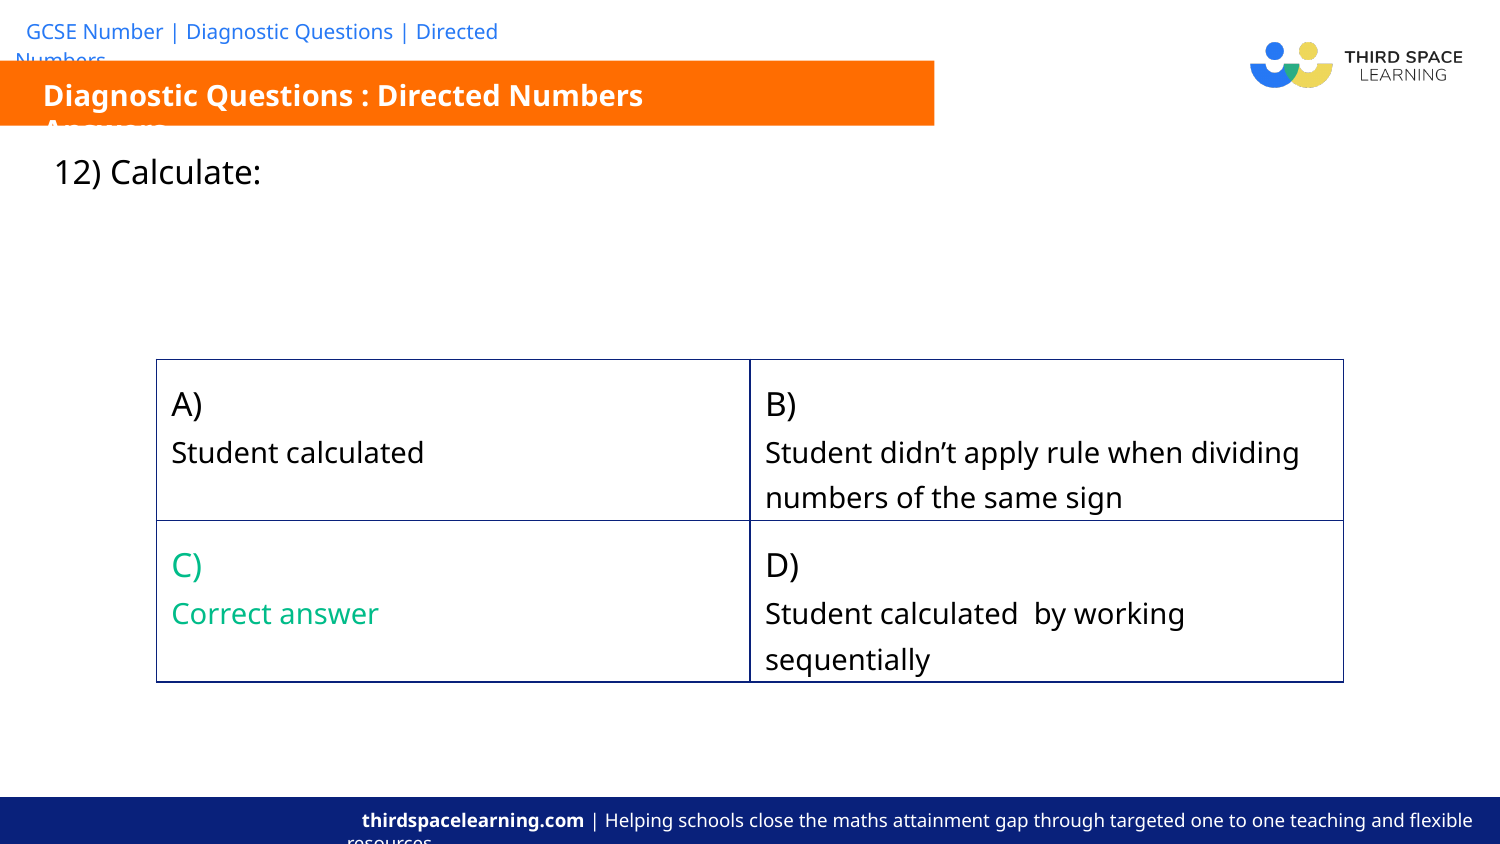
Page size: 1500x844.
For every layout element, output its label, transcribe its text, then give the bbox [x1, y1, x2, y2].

text_box Diagnostic Questions : Directed Numbers Answers [27, 61, 778, 141]
picture [1250, 33, 1465, 99]
